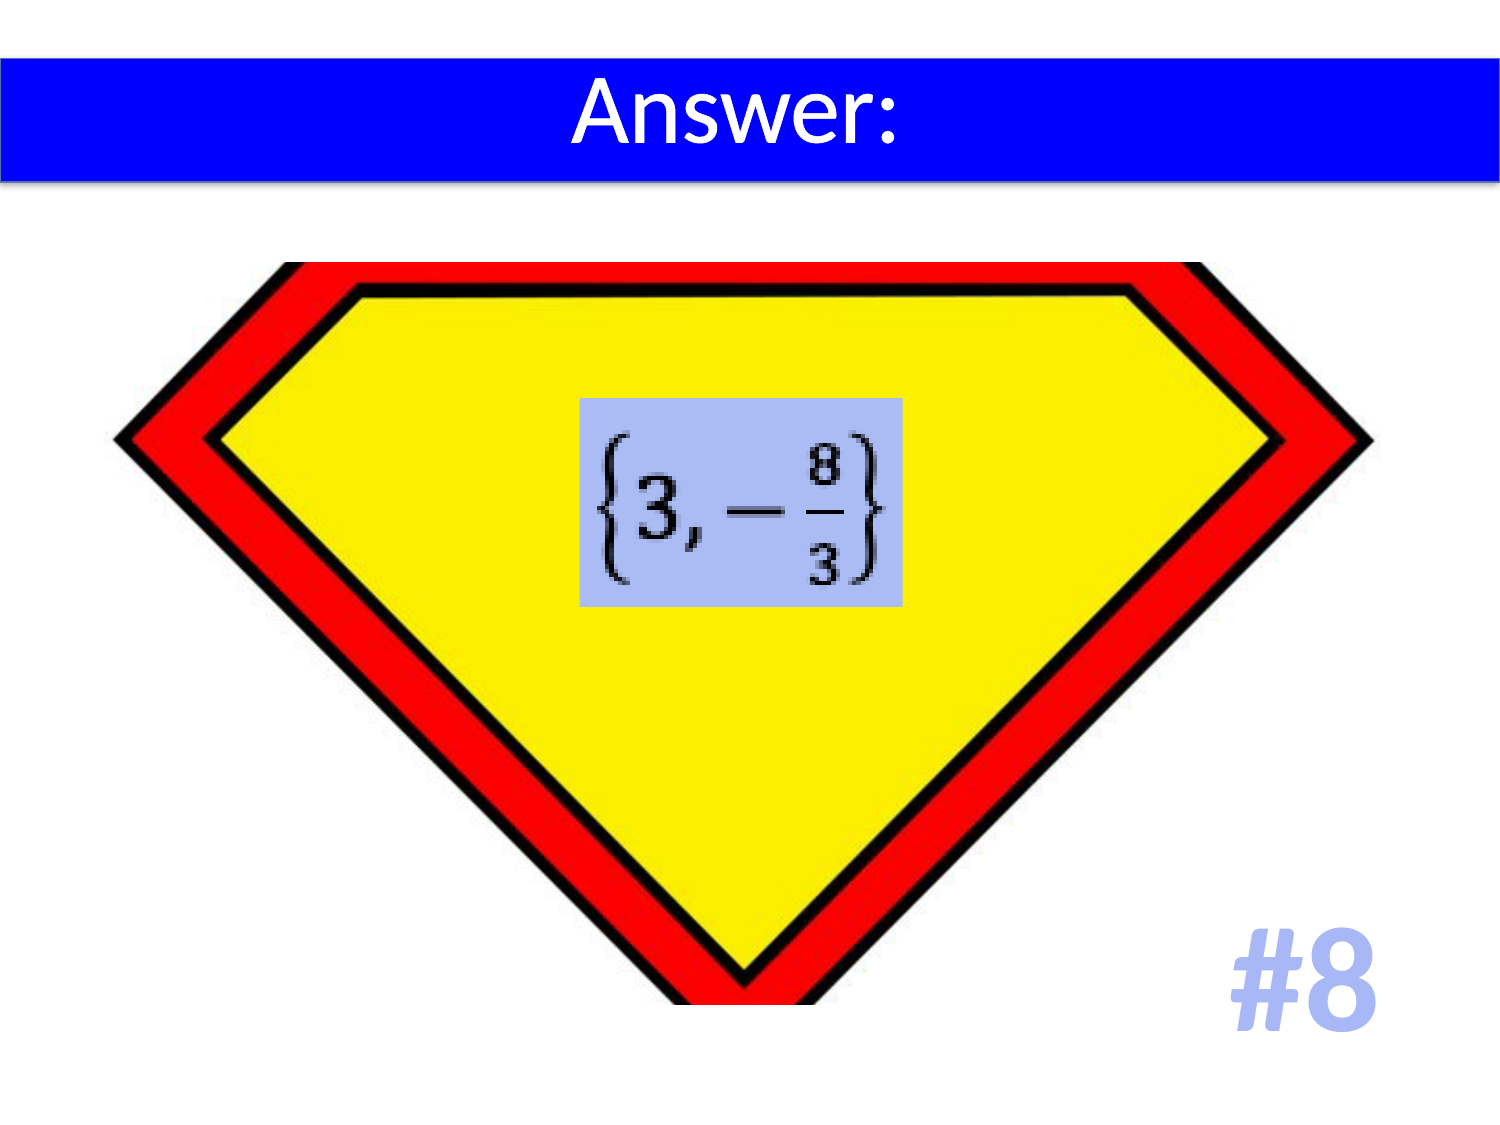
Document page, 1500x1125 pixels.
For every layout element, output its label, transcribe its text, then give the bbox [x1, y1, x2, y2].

text_box Answer: [280, 35, 1193, 170]
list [74, 262, 1426, 1006]
text_box #8 [1214, 1014, 1420, 1070]
picture [579, 397, 903, 607]
text_box [0, 58, 1500, 183]
